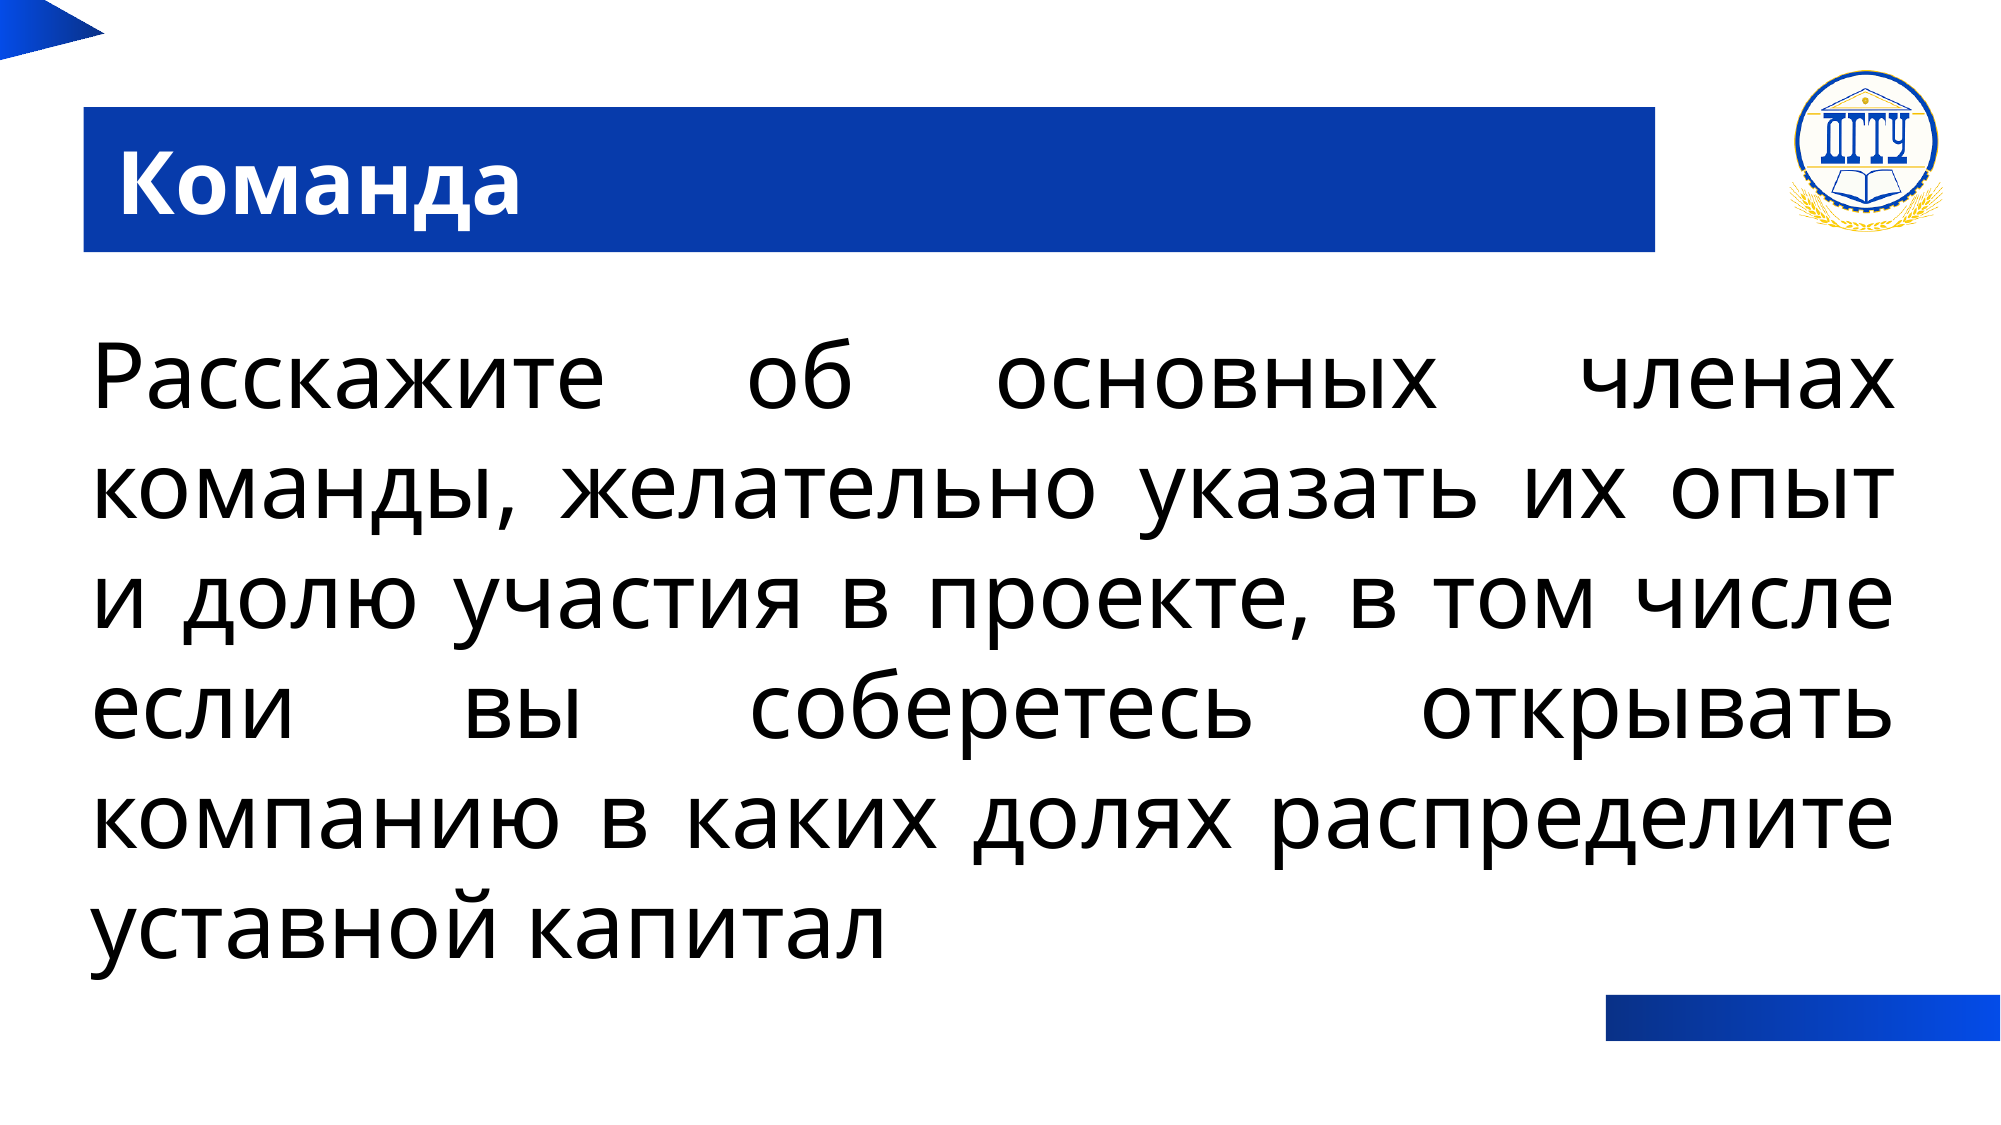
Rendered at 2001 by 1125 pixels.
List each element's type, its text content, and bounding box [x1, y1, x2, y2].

picture [1789, 70, 1943, 233]
picture [1578, 991, 2001, 1076]
text_box Расскажите об основных членах команды, желательно указать их опыт и долю участия в проекте, в том числе если вы соберетесь открывать компанию в каких долях распределите уставной капитал [75, 309, 1913, 985]
text_box Команда [83, 107, 1656, 253]
picture [0, 0, 168, 108]
